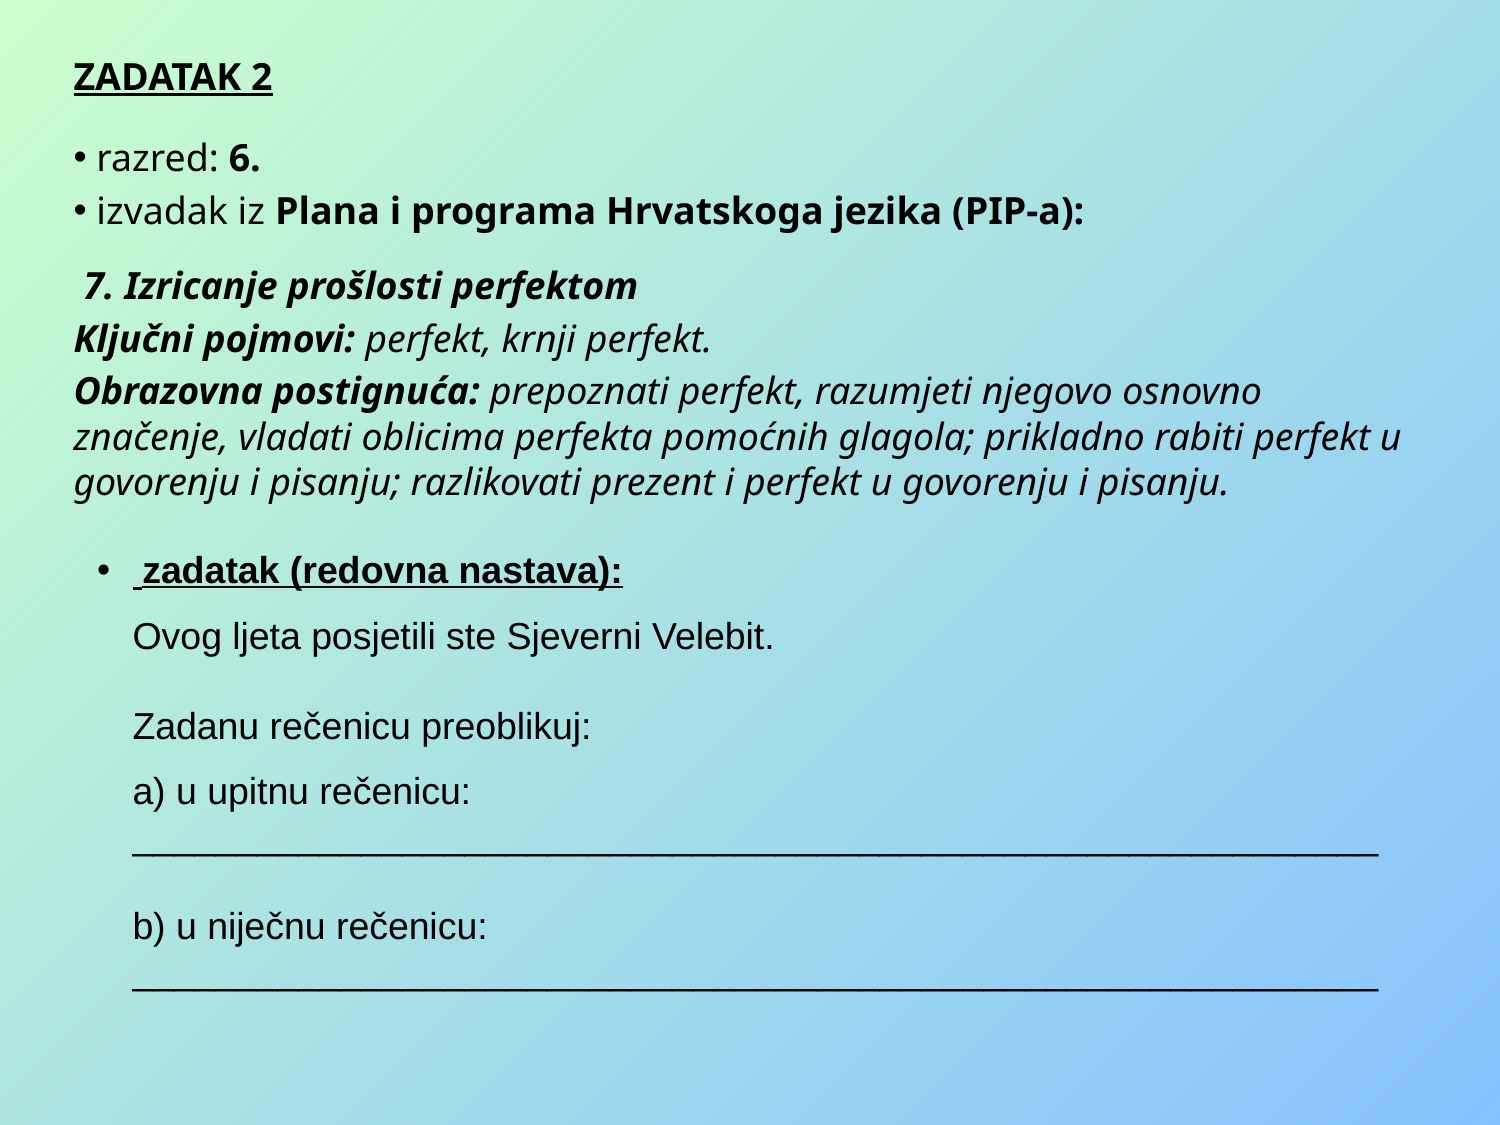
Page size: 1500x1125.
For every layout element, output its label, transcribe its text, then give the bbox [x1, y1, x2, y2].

list ZADATAK 2 razred: 6. izvadak iz Plana i programa Hrvatskoga jezika (PIP-a): 7. Izricanje prošlosti perfektom Ključni pojmovi: perfekt, krnji perfekt. Obrazovna postignuća: prepoznati perfekt, razumjeti njegovo osnovno značenje, vladati oblicima perfekta pomoćnih glagola; prikladno rabiti perfekt u govorenju i pisanju; razlikovati prezent i perfekt u govorenju i pisanju. [58, 46, 1430, 563]
title zadatak (redovna nastava): Ovog ljeta posjetili ste Sjeverni Velebit. Zadanu rečenicu preoblikuj: a) u upitnu rečenicu: ____________________________________________________________ b) u niječnu rečenicu: ____________________________________________________________ [82, 563, 1394, 1055]
